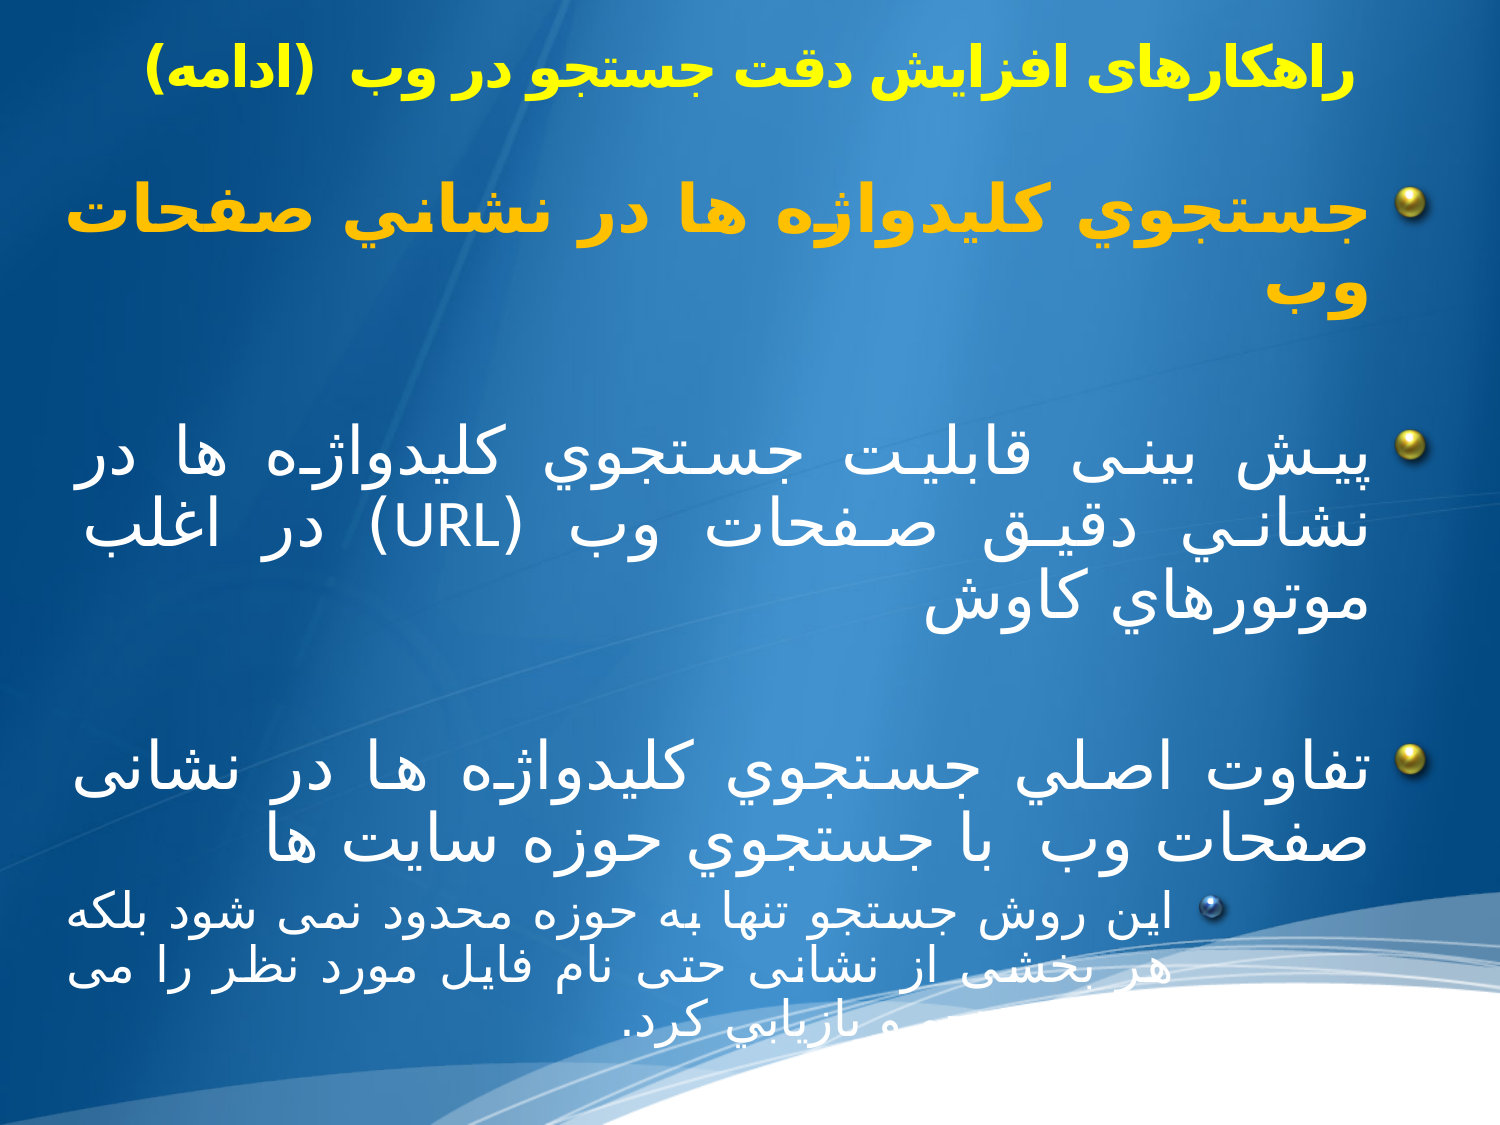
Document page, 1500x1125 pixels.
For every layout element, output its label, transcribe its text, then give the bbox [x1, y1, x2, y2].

title راهکارهای افزایش دقت جستجو در وب (ادامه) [62, 37, 1438, 147]
picture [0, 0, 1500, 1125]
list جستجوي کليدواژه ها در نشاني صفحات وب پیش بینی قابليت جستجوي کليدواژه ها در نشاني دقیق صفحات وب (URL) در اغلب موتورهاي کاوش تفاوت اصلي جستجوي کليدواژه ها در نشانی صفحات وب با جستجوي حوزه سايت ها این روش جستجو تنها به حوزه محدود نمی شود بلکه هر بخشی از نشانی حتی نام فایل مورد نظر را می توان جستجو و بازيابي کرد. [62, 174, 1438, 595]
